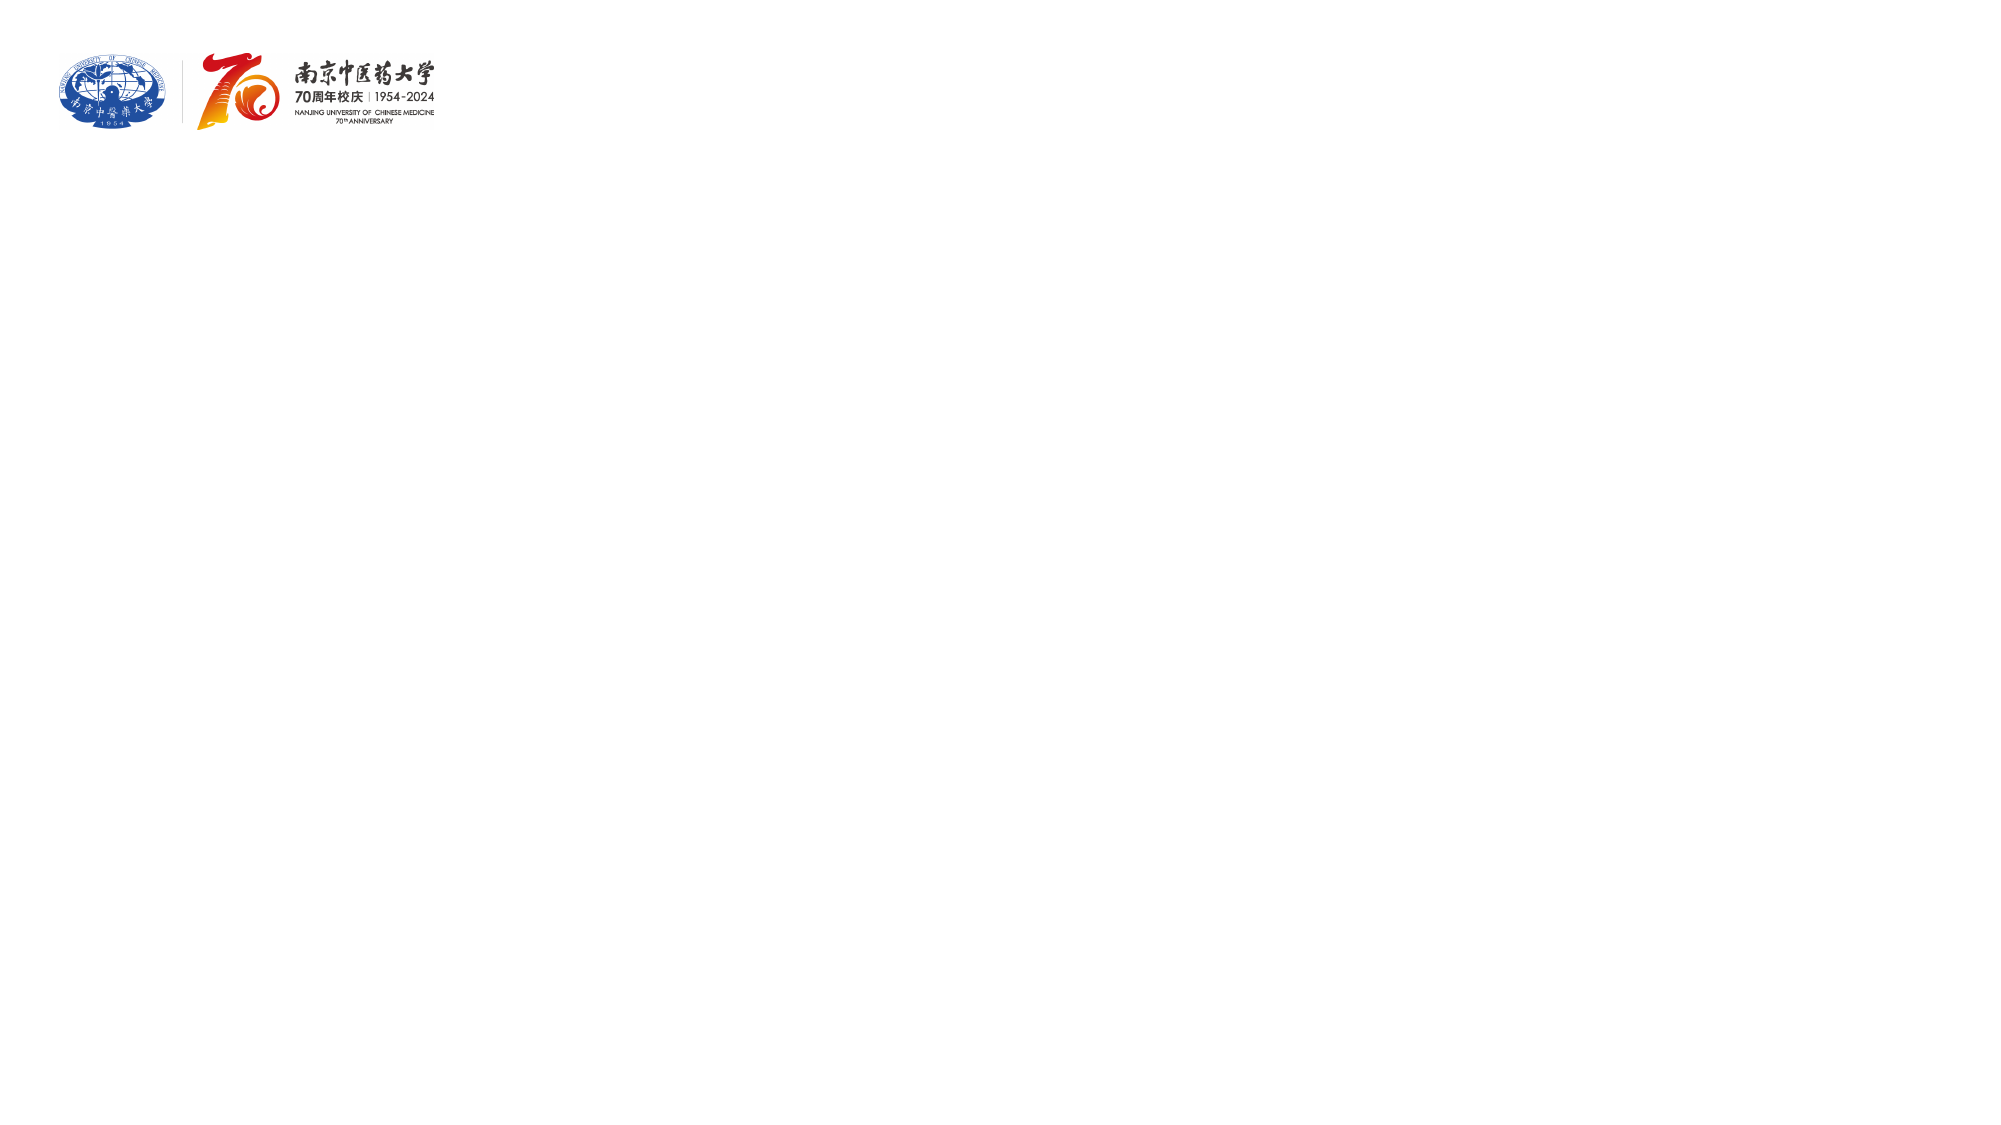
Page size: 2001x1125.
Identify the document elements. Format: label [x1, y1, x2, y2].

picture [59, 52, 435, 130]
